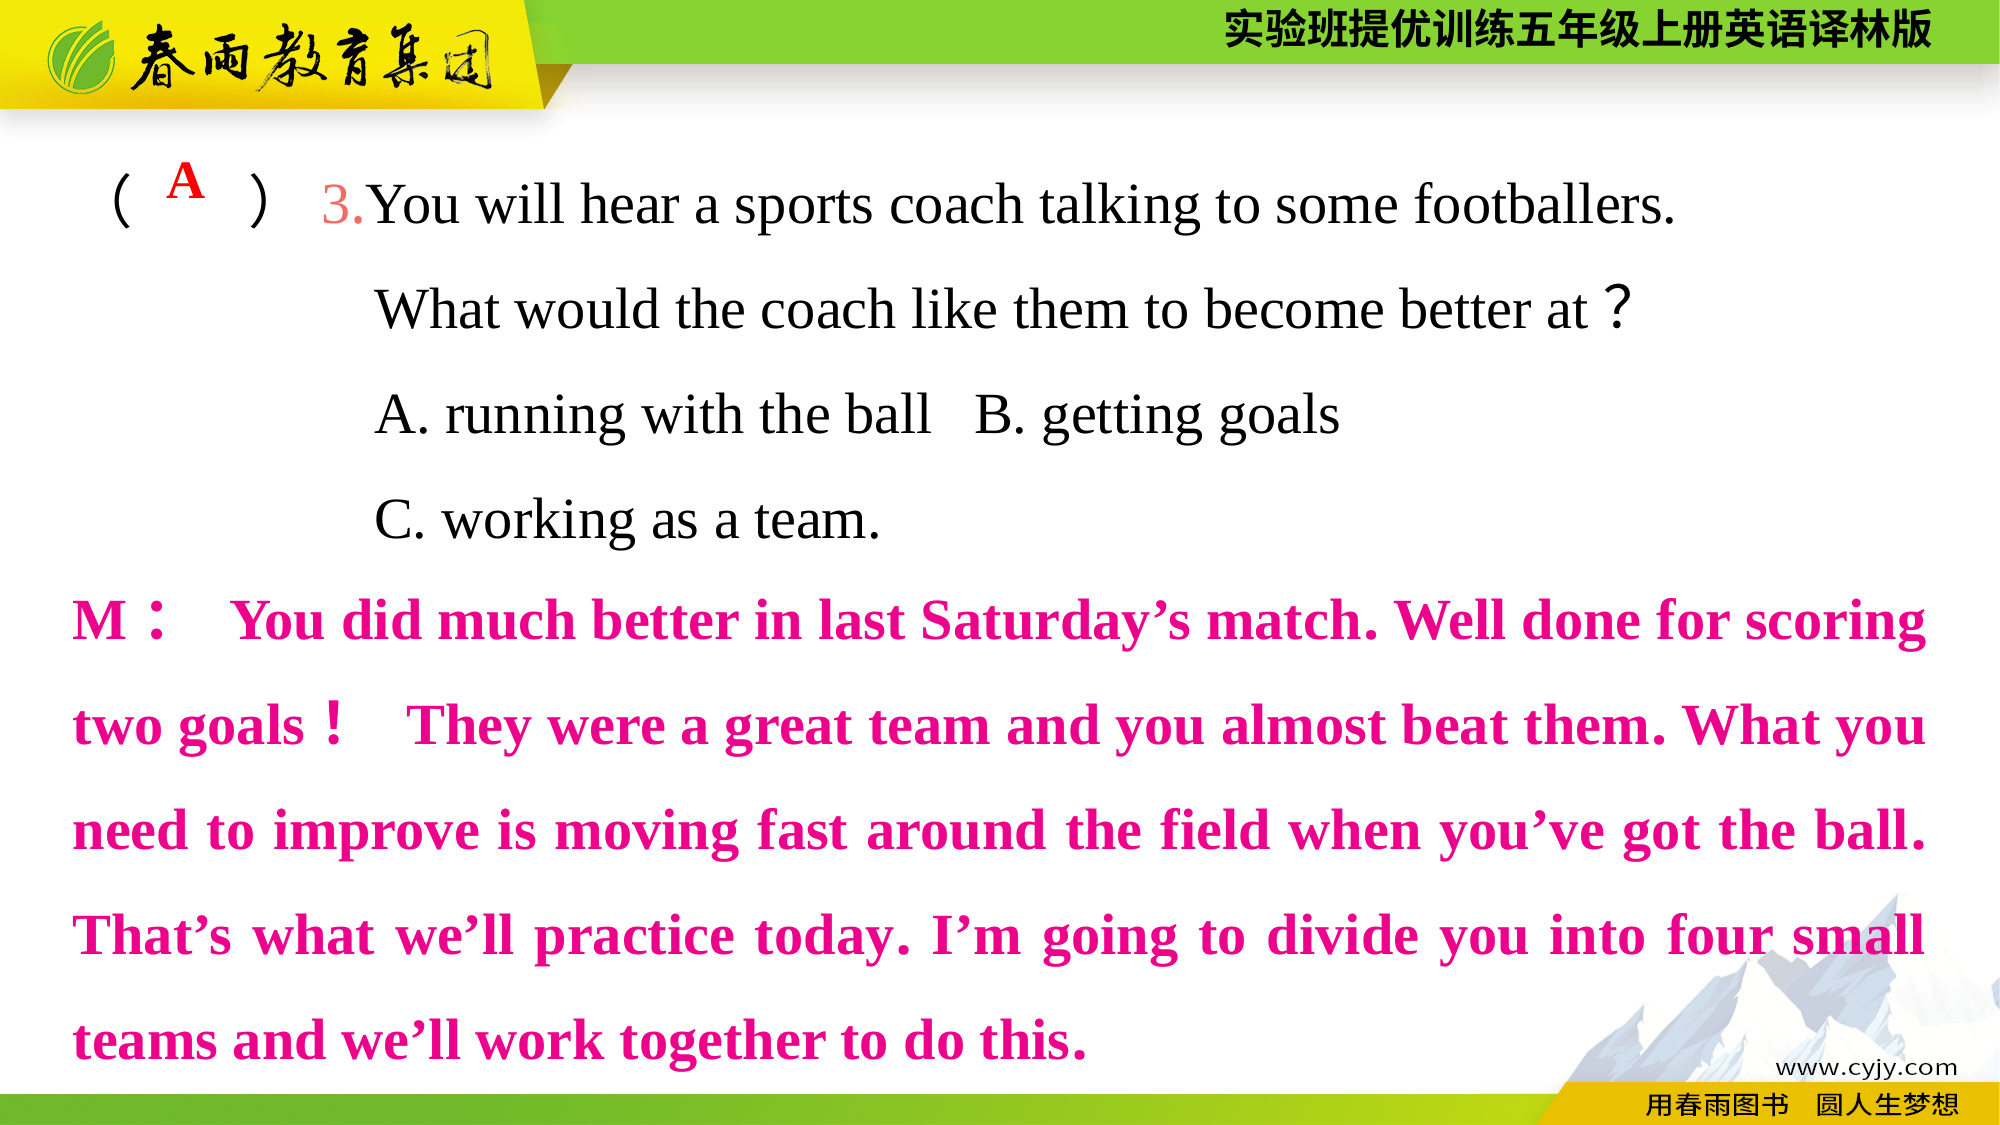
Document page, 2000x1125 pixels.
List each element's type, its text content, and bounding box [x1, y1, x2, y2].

list （ ）3.You will hear a sports coach talking to some footballers. What would the coach like them to become better at？ A. running with the ball B. getting goals C. working as a team. [59, 122, 1944, 562]
text_box A [151, 137, 221, 217]
text_box M： You did much better in last Saturday’s match. Well done for scoring two goals！ They were a great team and you almost beat them. What you need to improve is moving fast around the field when you’ve got the ball. That’s what we’ll practice today. I’m going to divide you into four small teams and we’ll work together to do this. [57, 538, 1942, 1079]
picture [0, 0, 2000, 1125]
